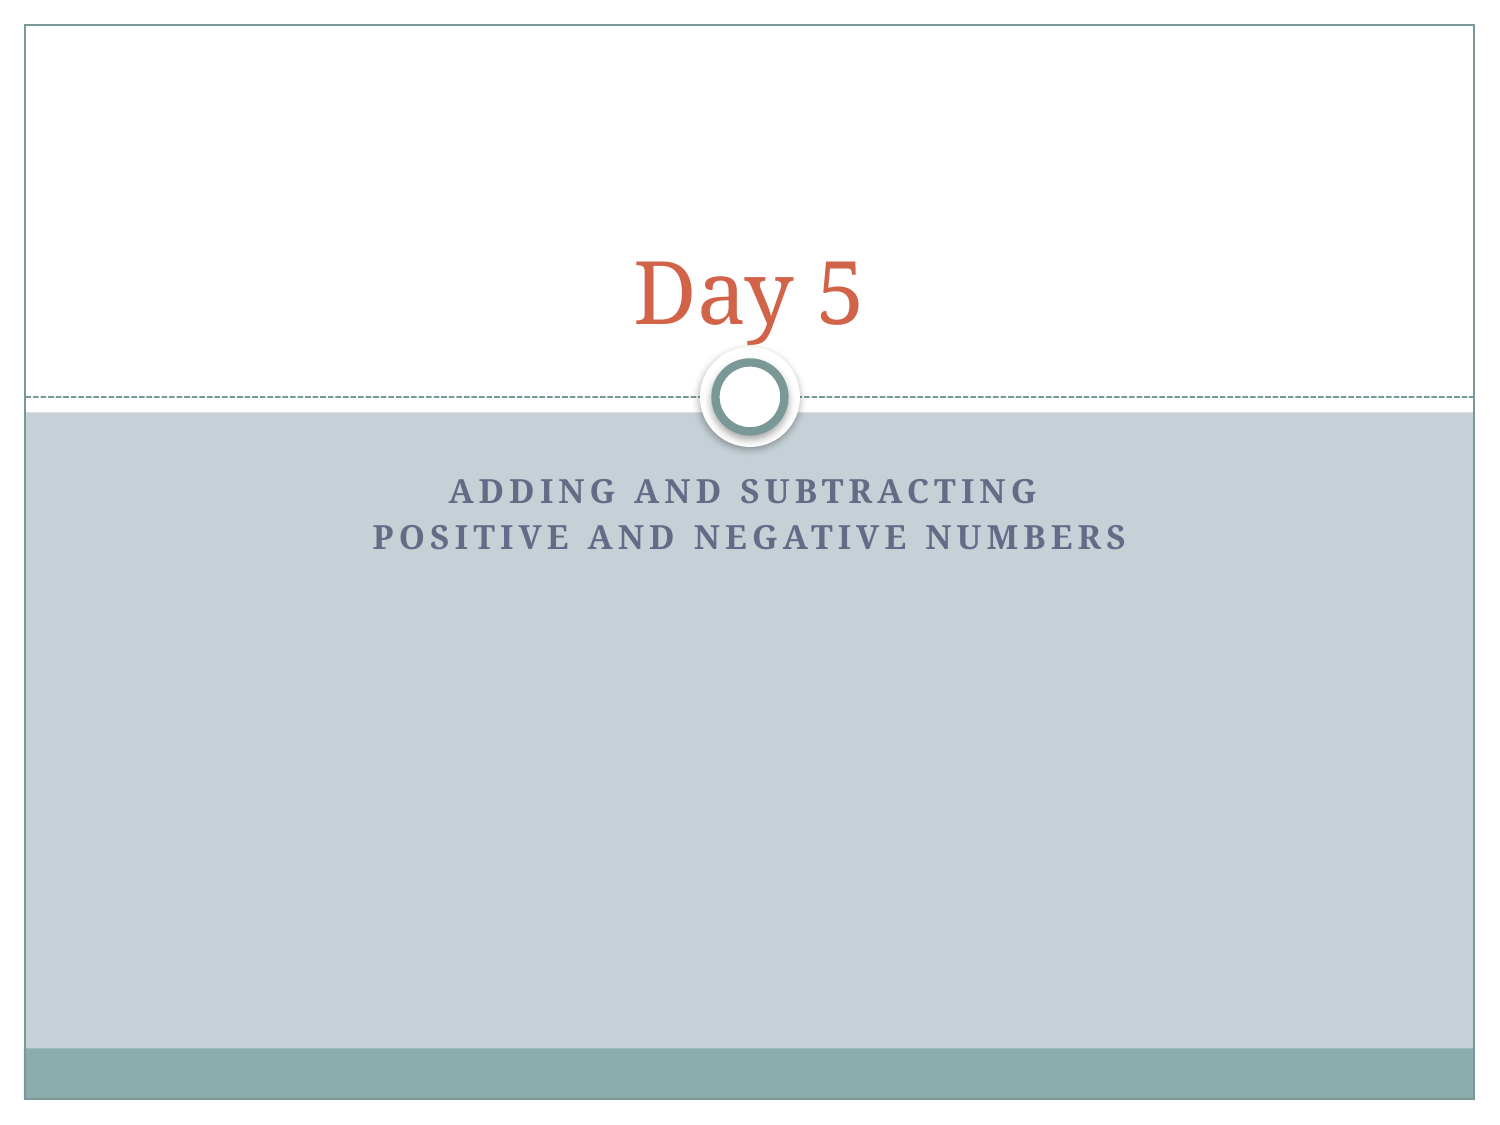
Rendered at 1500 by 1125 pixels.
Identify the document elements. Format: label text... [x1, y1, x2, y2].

title Day 5 [112, 62, 1388, 350]
subtitle Adding and Subtracting Positive and Negative Numbers [225, 462, 1275, 750]
